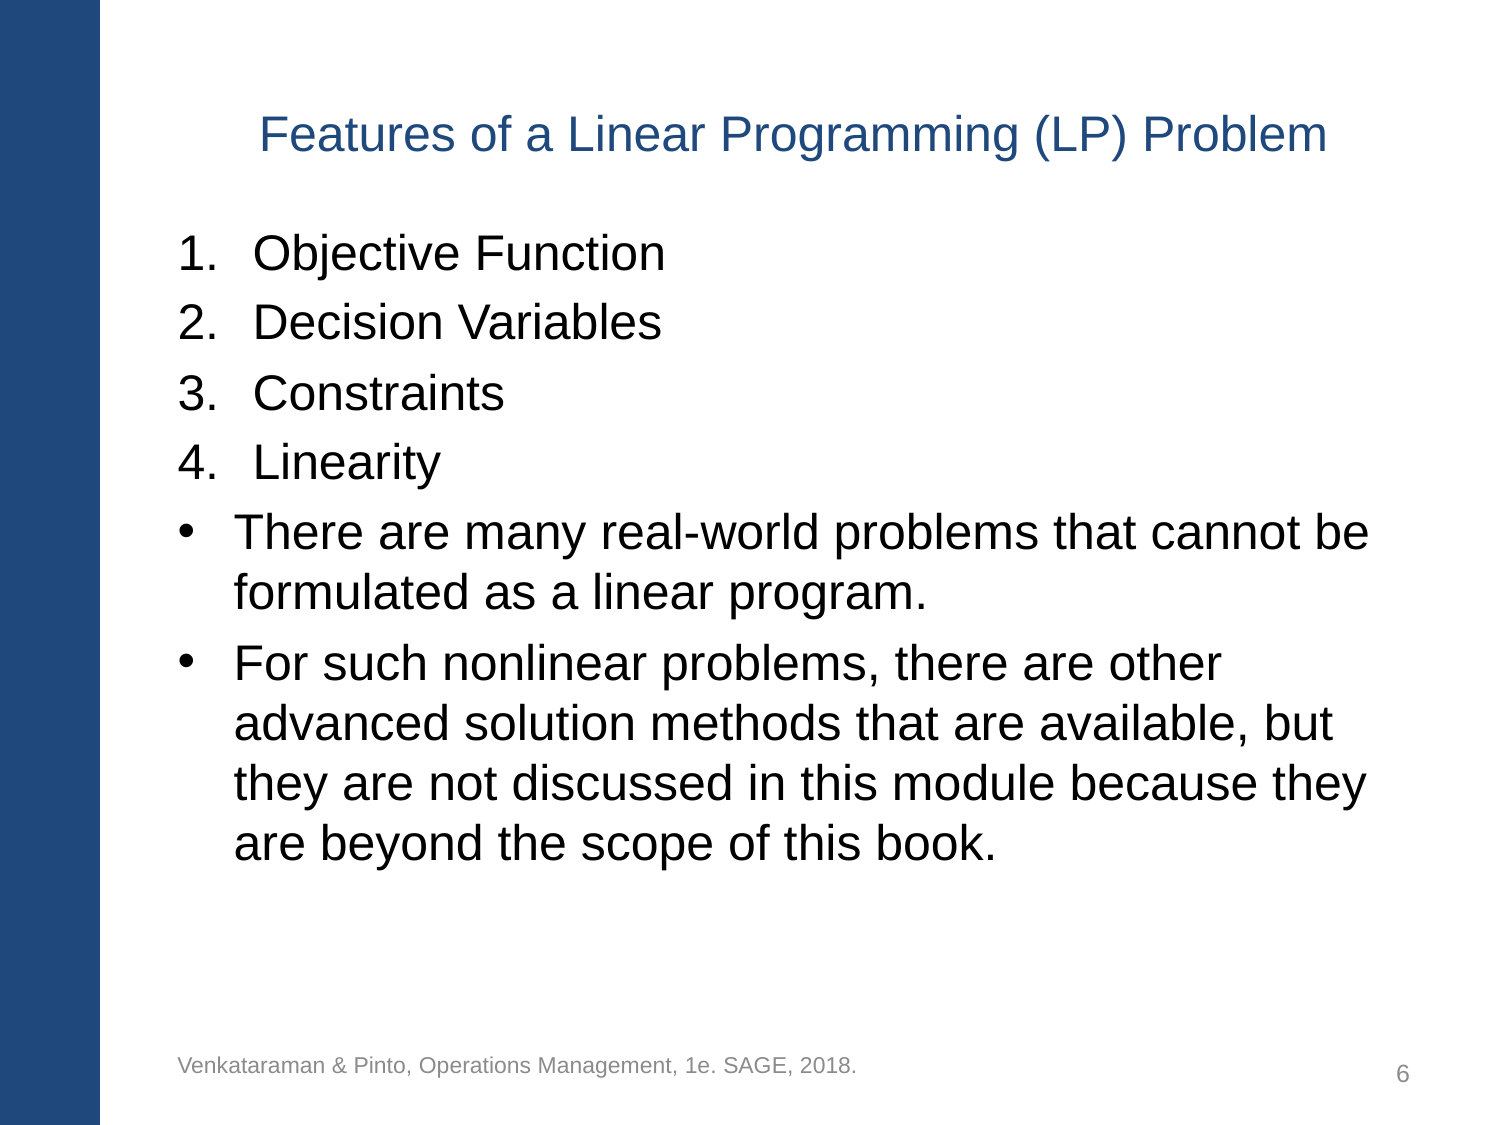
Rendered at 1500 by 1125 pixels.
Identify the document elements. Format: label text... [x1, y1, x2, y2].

title Features of a Linear Programming (LP) Problem [162, 37, 1425, 212]
slide_number 6 [1350, 1042, 1425, 1103]
footer Venkataraman & Pinto, Operations Management, 1e. SAGE, 2018. [162, 1042, 1313, 1103]
list Objective Function Decision Variables Constraints Linearity There are many real-world problems that cannot be formulated as a linear program. For such nonlinear problems, there are other advanced solution methods that are available, but they are not discussed in this module because they are beyond the scope of this book. [162, 212, 1425, 1025]
